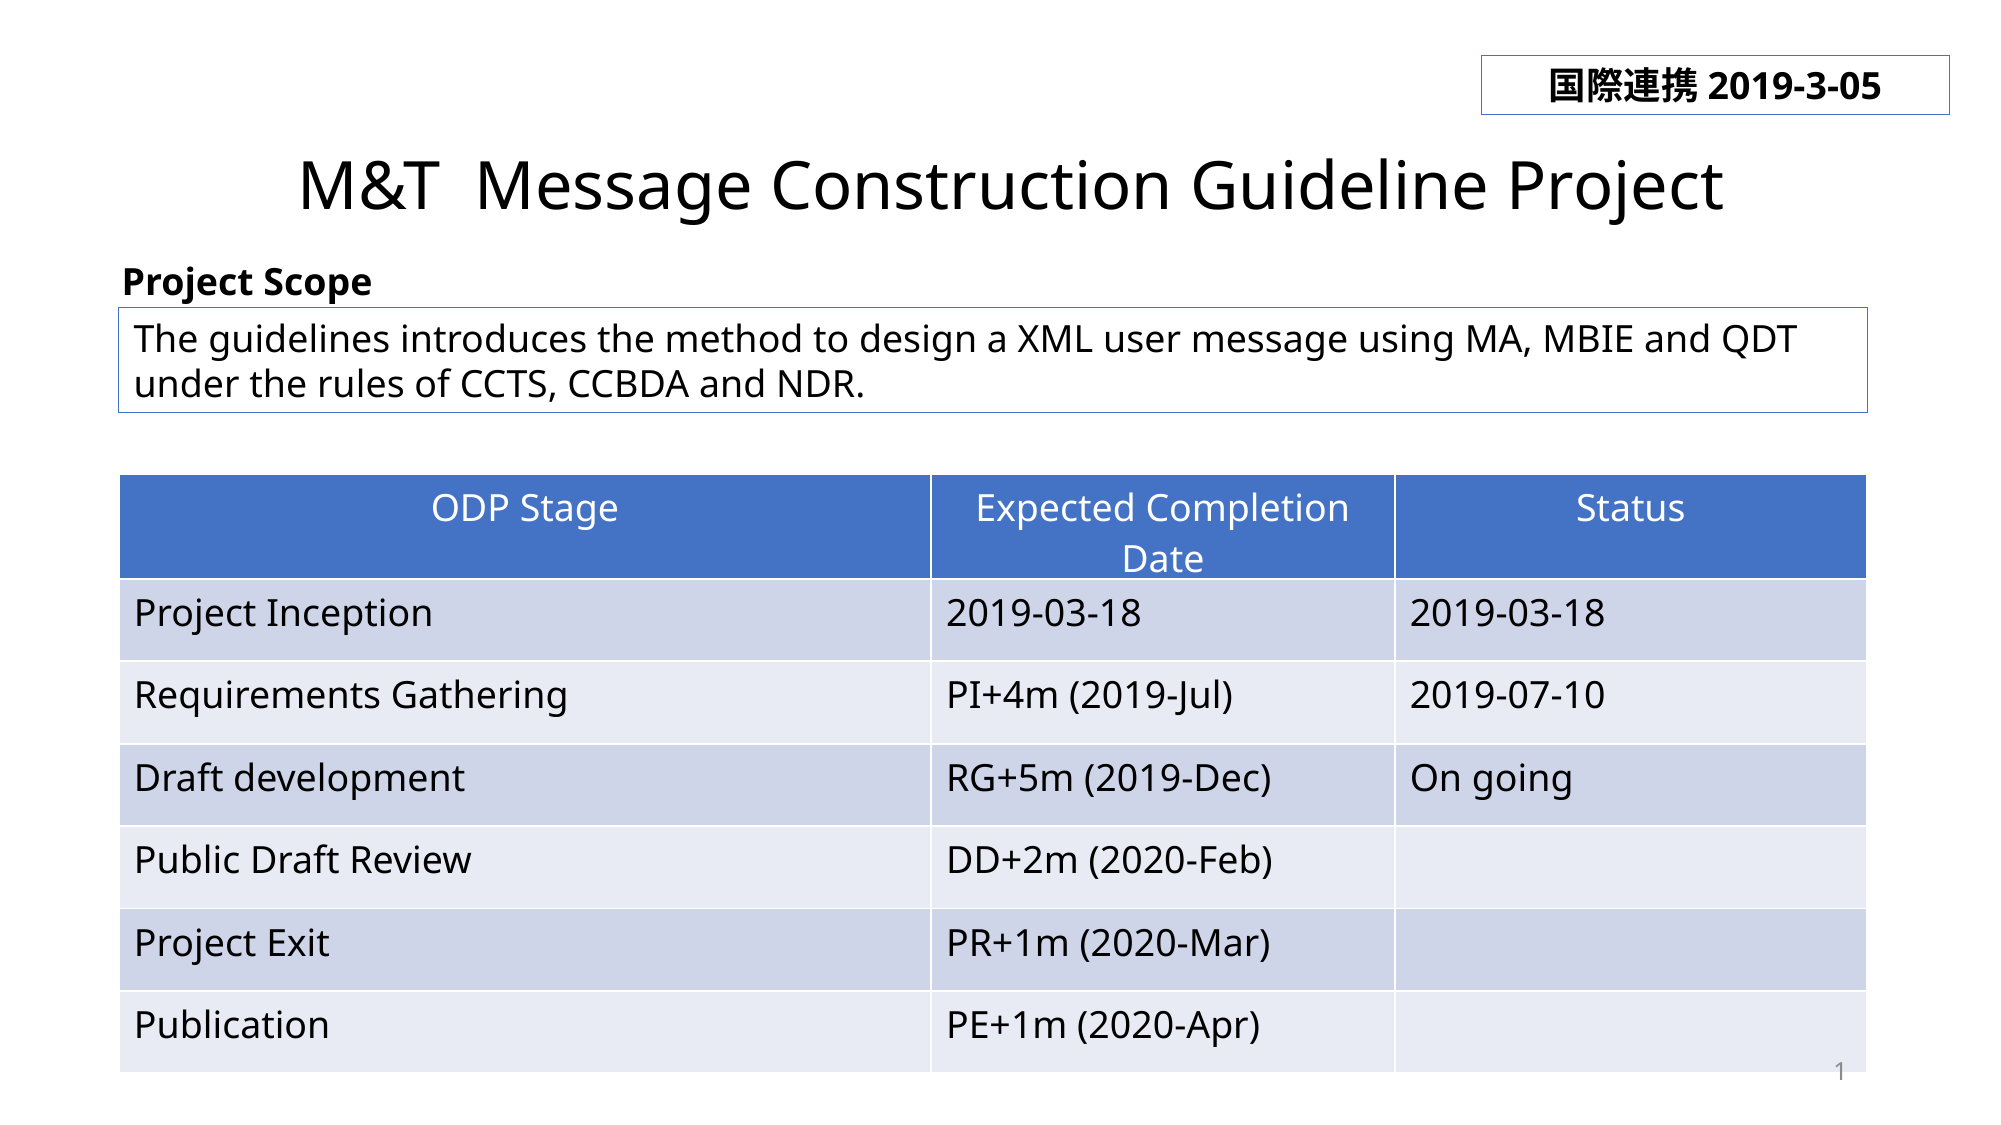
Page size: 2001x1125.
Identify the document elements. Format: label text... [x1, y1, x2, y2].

table_cell RG+5m (2019-Dec) [932, 745, 1394, 825]
text_box 国際連携2019-3-05 [1481, 55, 1950, 115]
table_cell Project Exit [120, 909, 930, 990]
table_cell DD+2m (2020-Feb) [932, 827, 1394, 908]
table_cell 2019-07-10 [1396, 662, 1866, 743]
table_cell [1396, 992, 1866, 1072]
table_cell Public Draft Review [120, 827, 930, 908]
slide_number 1 [1412, 1042, 1863, 1103]
table_cell [1396, 909, 1866, 990]
table_cell PE+1m (2020-Apr) [932, 992, 1394, 1072]
table_header Status [1396, 475, 1866, 578]
table_cell 2019-03-18 [932, 580, 1394, 660]
table_header Expected Completion Date [932, 475, 1394, 578]
table_cell 2019-03-18 [1396, 580, 1866, 660]
text_box M&T Message Construction Guideline Project [184, 135, 1840, 231]
text_box The guidelines introduces the method to design a XML user message using MA, MBIE and QDT under the rules of CCTS, CCBDA and NDR. [118, 307, 1868, 413]
table_cell [1396, 827, 1866, 908]
table_cell Requirements Gathering [120, 662, 930, 743]
table_cell PR+1m (2020-Mar) [932, 909, 1394, 990]
table_cell Project Inception [120, 580, 930, 660]
table_cell Draft development [120, 745, 930, 825]
table_cell On going [1396, 745, 1866, 825]
table_cell Publication [120, 992, 930, 1072]
text_box Project Scope [106, 251, 500, 311]
table_cell PI+4m (2019-Jul) [932, 662, 1394, 743]
table_header ODP Stage [120, 475, 930, 578]
